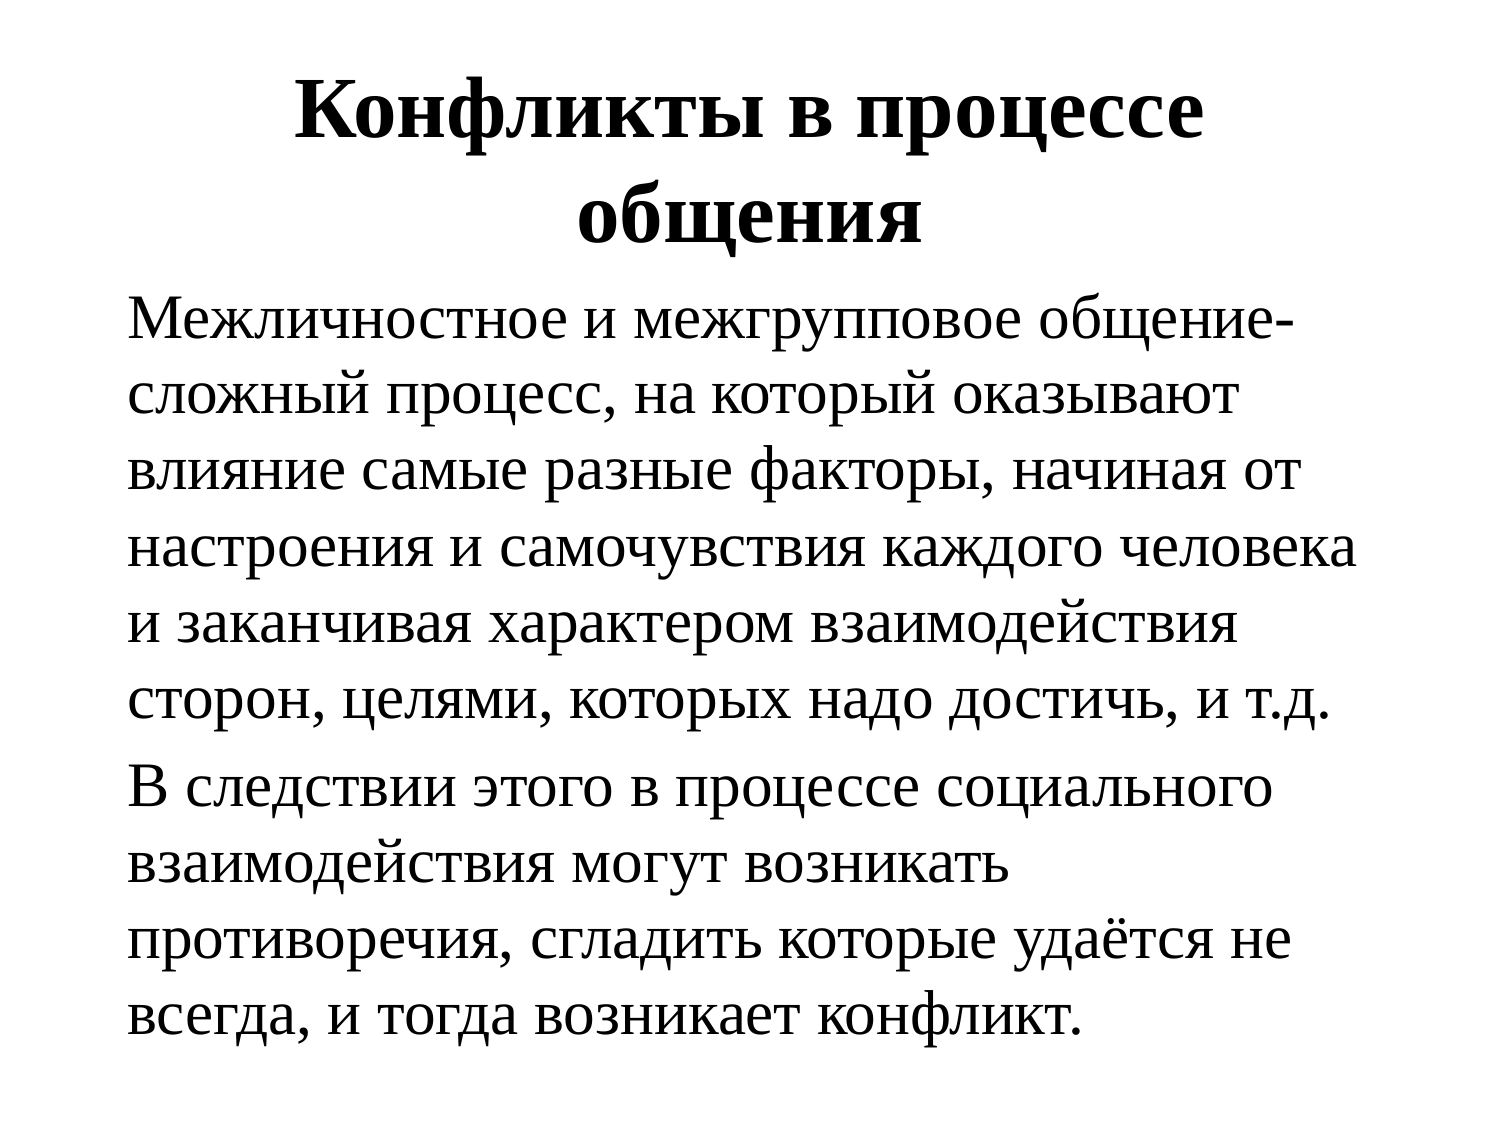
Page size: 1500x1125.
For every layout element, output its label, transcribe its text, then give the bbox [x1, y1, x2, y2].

title Конфликты в процессе общения [112, 42, 1388, 267]
subtitle Межличностное и межгрупповое общение-сложный процесс, на который оказывают влияние самые разные факторы, начиная от настроения и самочувствия каждого человека и заканчивая характером взаимодействия сторон, целями, которых надо достичь, и т.д. В следствии этого в процессе социального взаимодействия могут возникать противоречия, сгладить которые удаётся не всегда, и тогда возникает конфликт. [112, 267, 1424, 1071]
